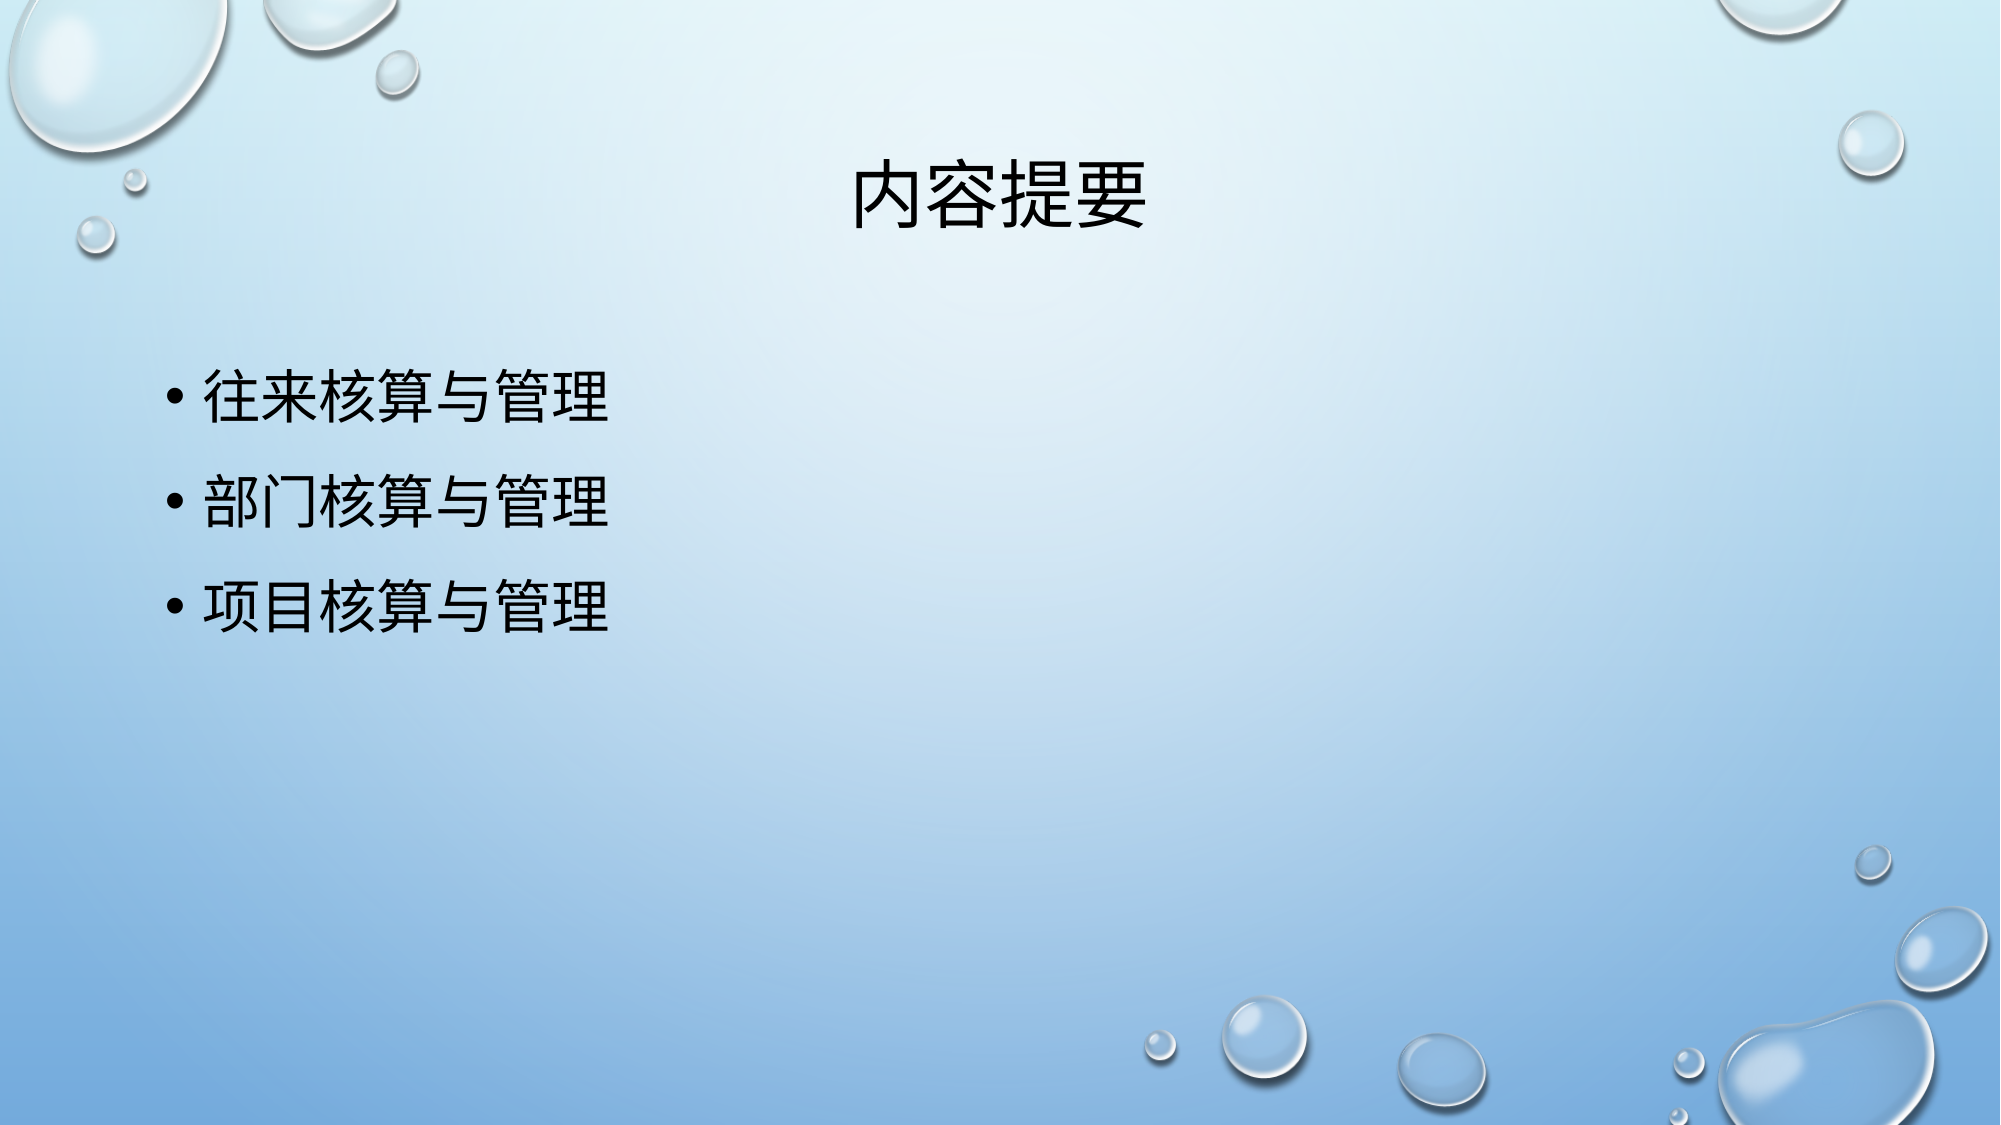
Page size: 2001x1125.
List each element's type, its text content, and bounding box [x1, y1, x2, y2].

picture [0, 0, 2000, 1125]
title 内容提要 [149, 67, 1851, 329]
list 往来核算与管理 部门核算与管理 项目核算与管理 [149, 339, 1850, 966]
